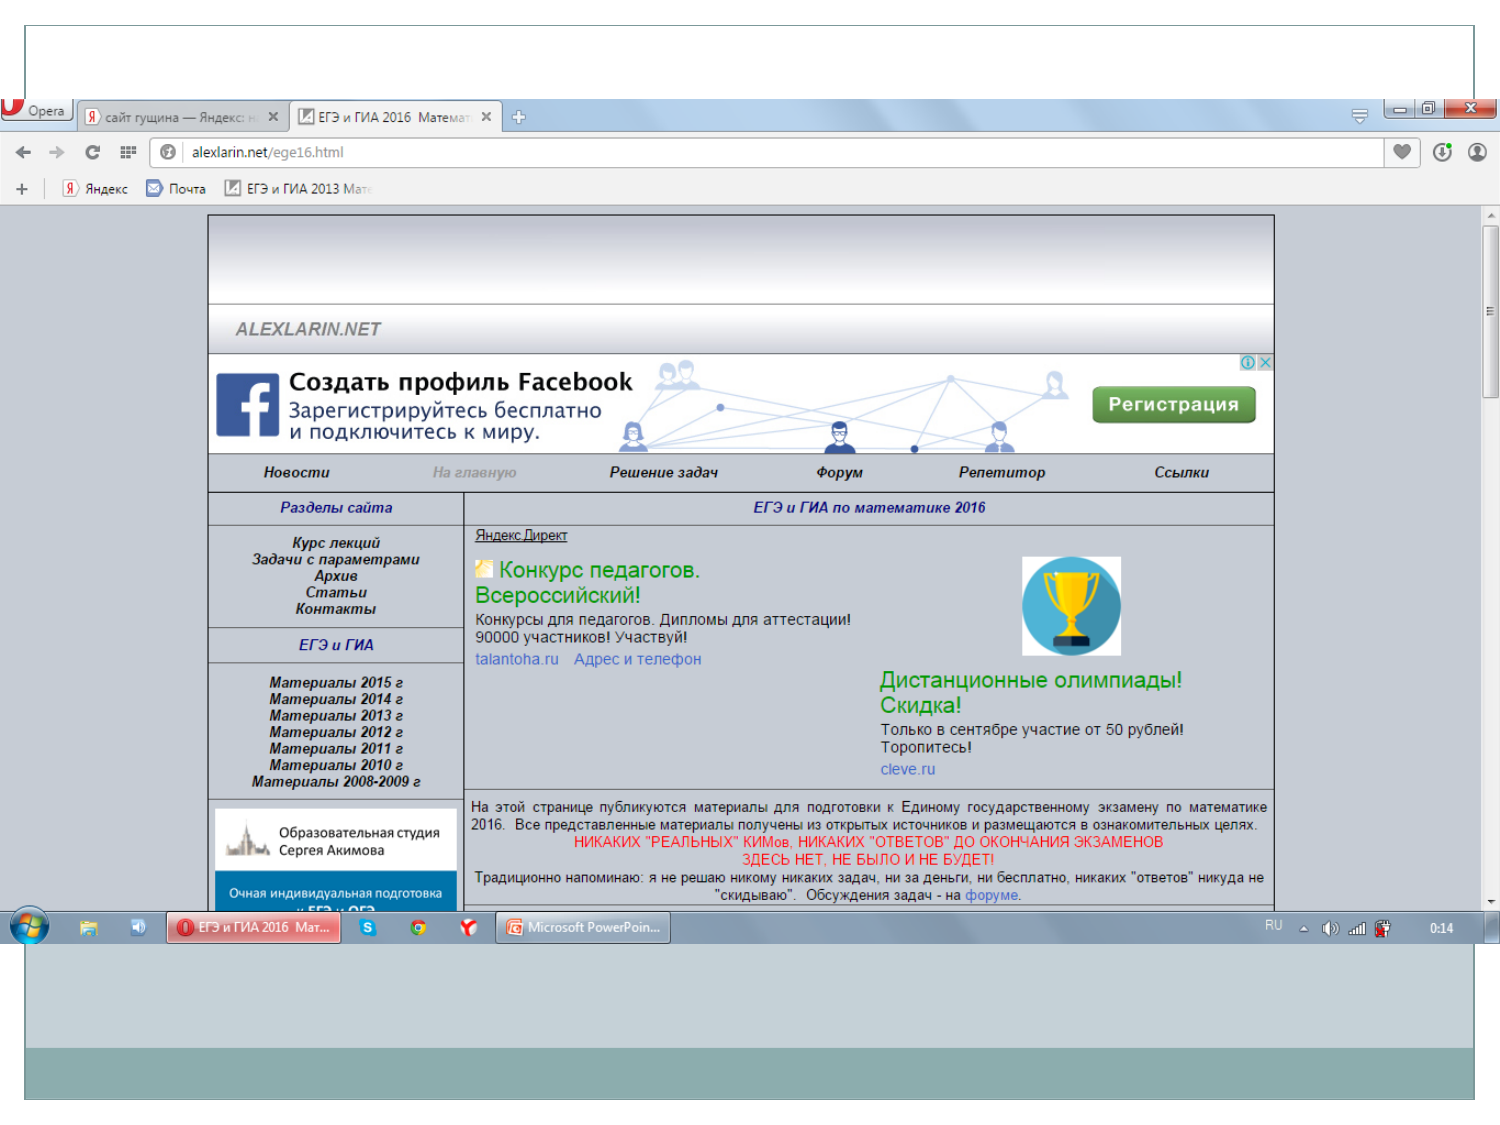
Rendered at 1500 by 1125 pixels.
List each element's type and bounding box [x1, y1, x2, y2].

picture [0, 99, 1500, 944]
